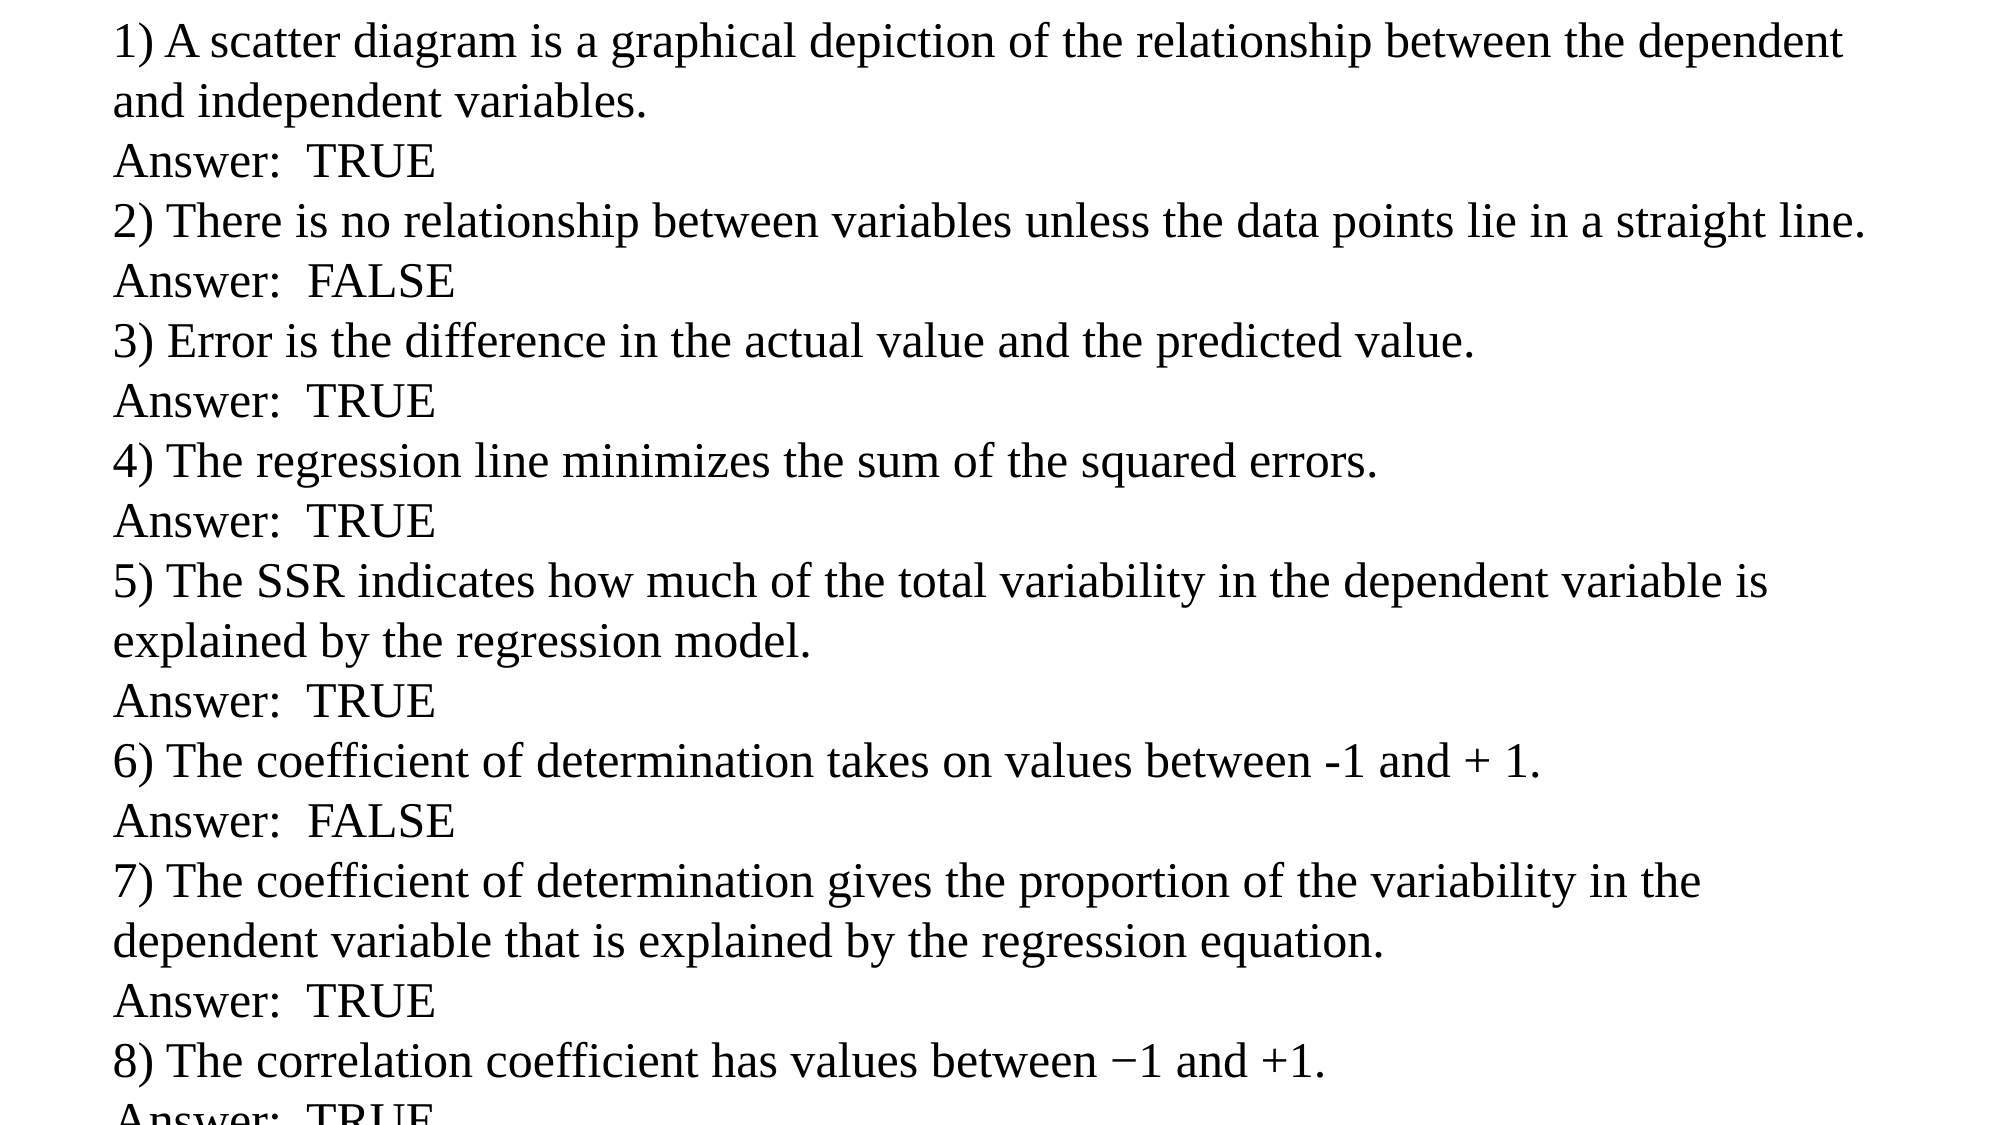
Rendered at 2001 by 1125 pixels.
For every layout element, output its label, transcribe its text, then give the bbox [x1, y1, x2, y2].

text_box 1) A scatter diagram is a graphical depiction of the relationship between the dependent and independent variables. Answer: TRUE 2) There is no relationship between variables unless the data points lie in a straight line. Answer: FALSE 3) Error is the difference in the actual value and the predicted value. Answer: TRUE 4) The regression line minimizes the sum of the squared errors. Answer: TRUE 5) The SSR indicates how much of the total variability in the dependent variable is explained by the regression model. Answer: TRUE 6) The coefficient of determination takes on values between -1 and + 1. Answer: FALSE 7) The coefficient of determination gives the proportion of the variability in the dependent variable that is explained by the regression equation. Answer: TRUE 8) The correlation coefficient has values between −1 and +1. Answer: TRUE [97, 0, 1887, 1125]
